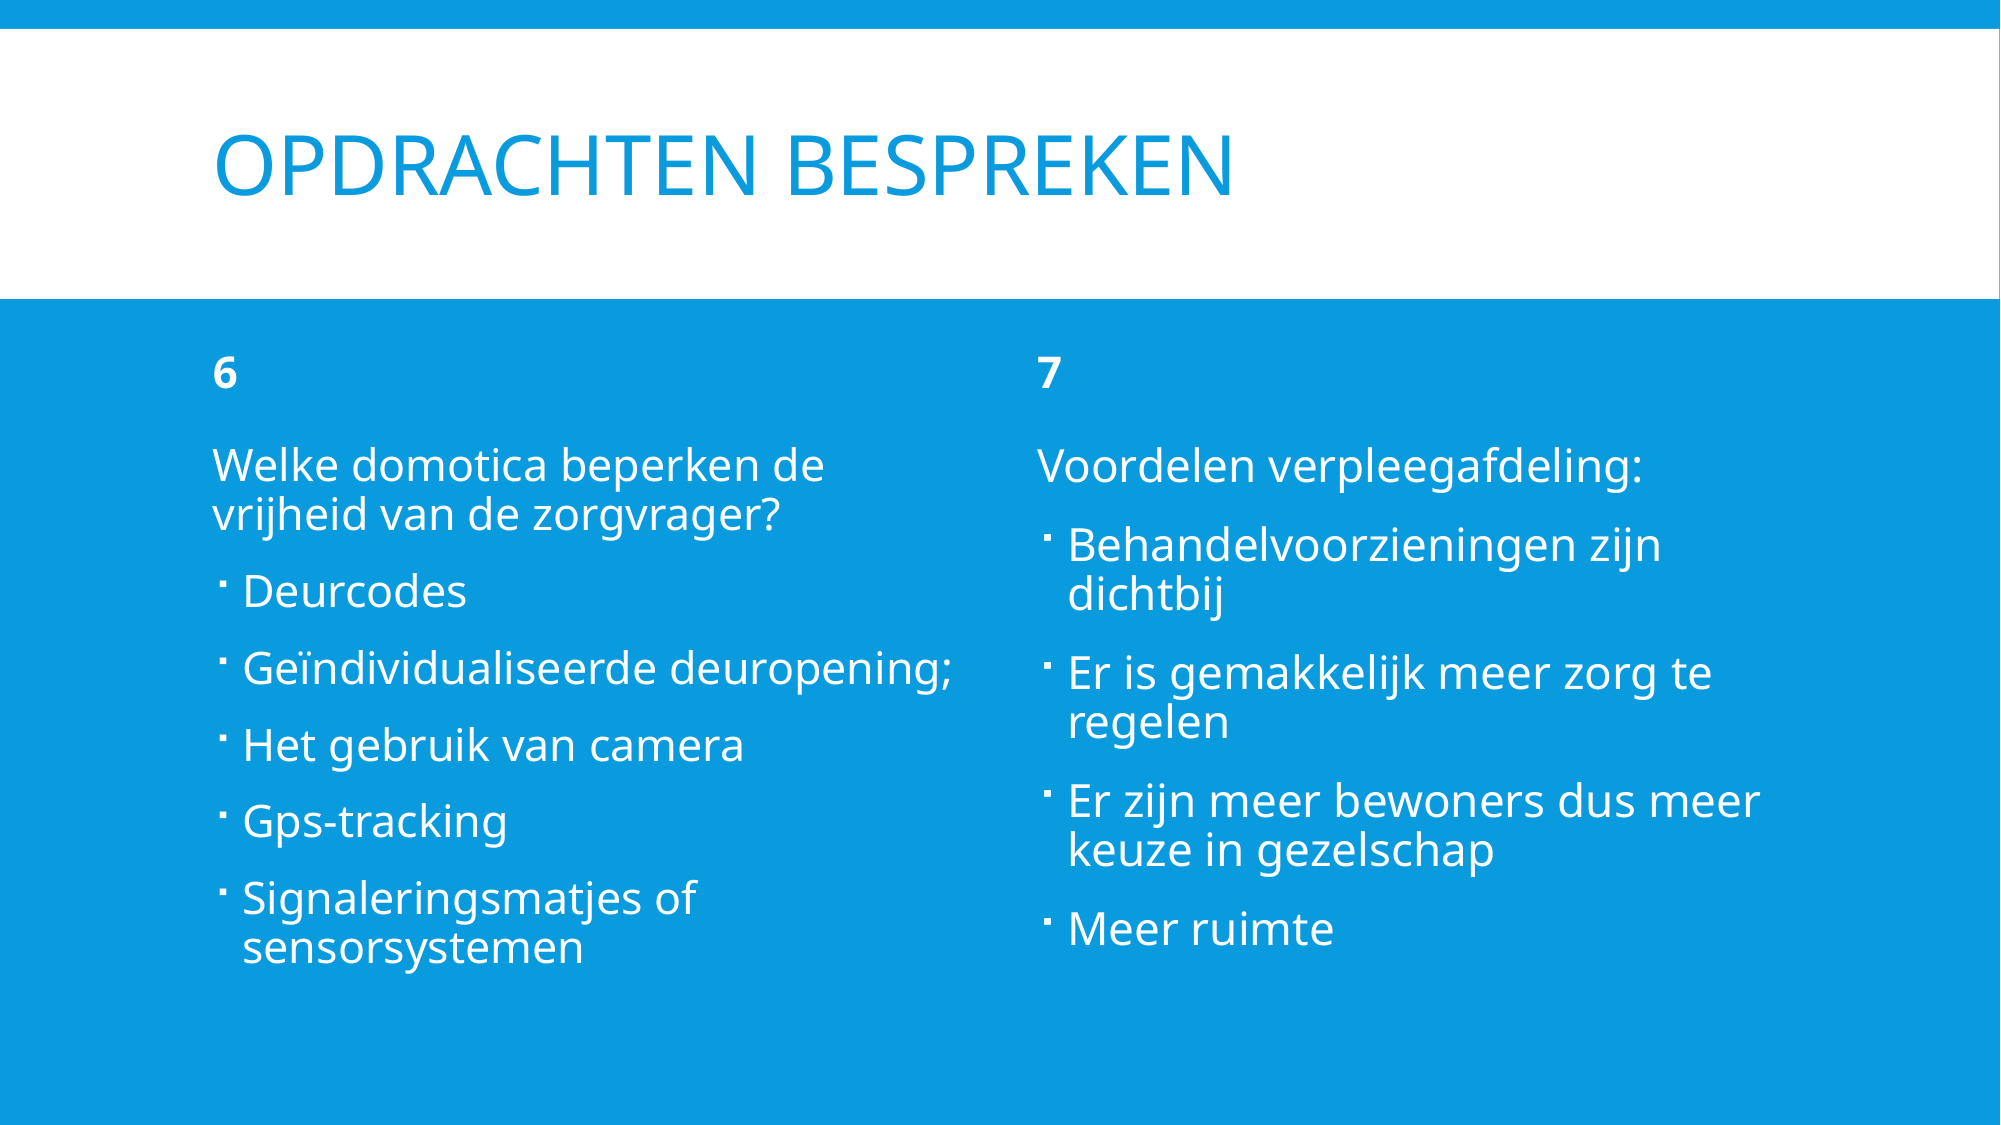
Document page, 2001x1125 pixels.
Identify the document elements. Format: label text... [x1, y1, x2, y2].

list 6 [198, 313, 978, 435]
list 7 [1022, 313, 1803, 435]
list Voordelen verpleegafdeling: Behandelvoorzieningen zijn dichtbij Er is gemakkelijk meer zorg te regelen Er zijn meer bewoners dus meer keuze in gezelschap Meer ruimte [1022, 435, 1803, 1021]
title Opdrachten bespreken [197, 46, 1803, 295]
list Welke domotica beperken de vrijheid van de zorgvrager? Deurcodes Geïndividualiseerde deuropening; Het gebruik van camera Gps-tracking Signaleringsmatjes of sensorsystemen [198, 435, 978, 1021]
